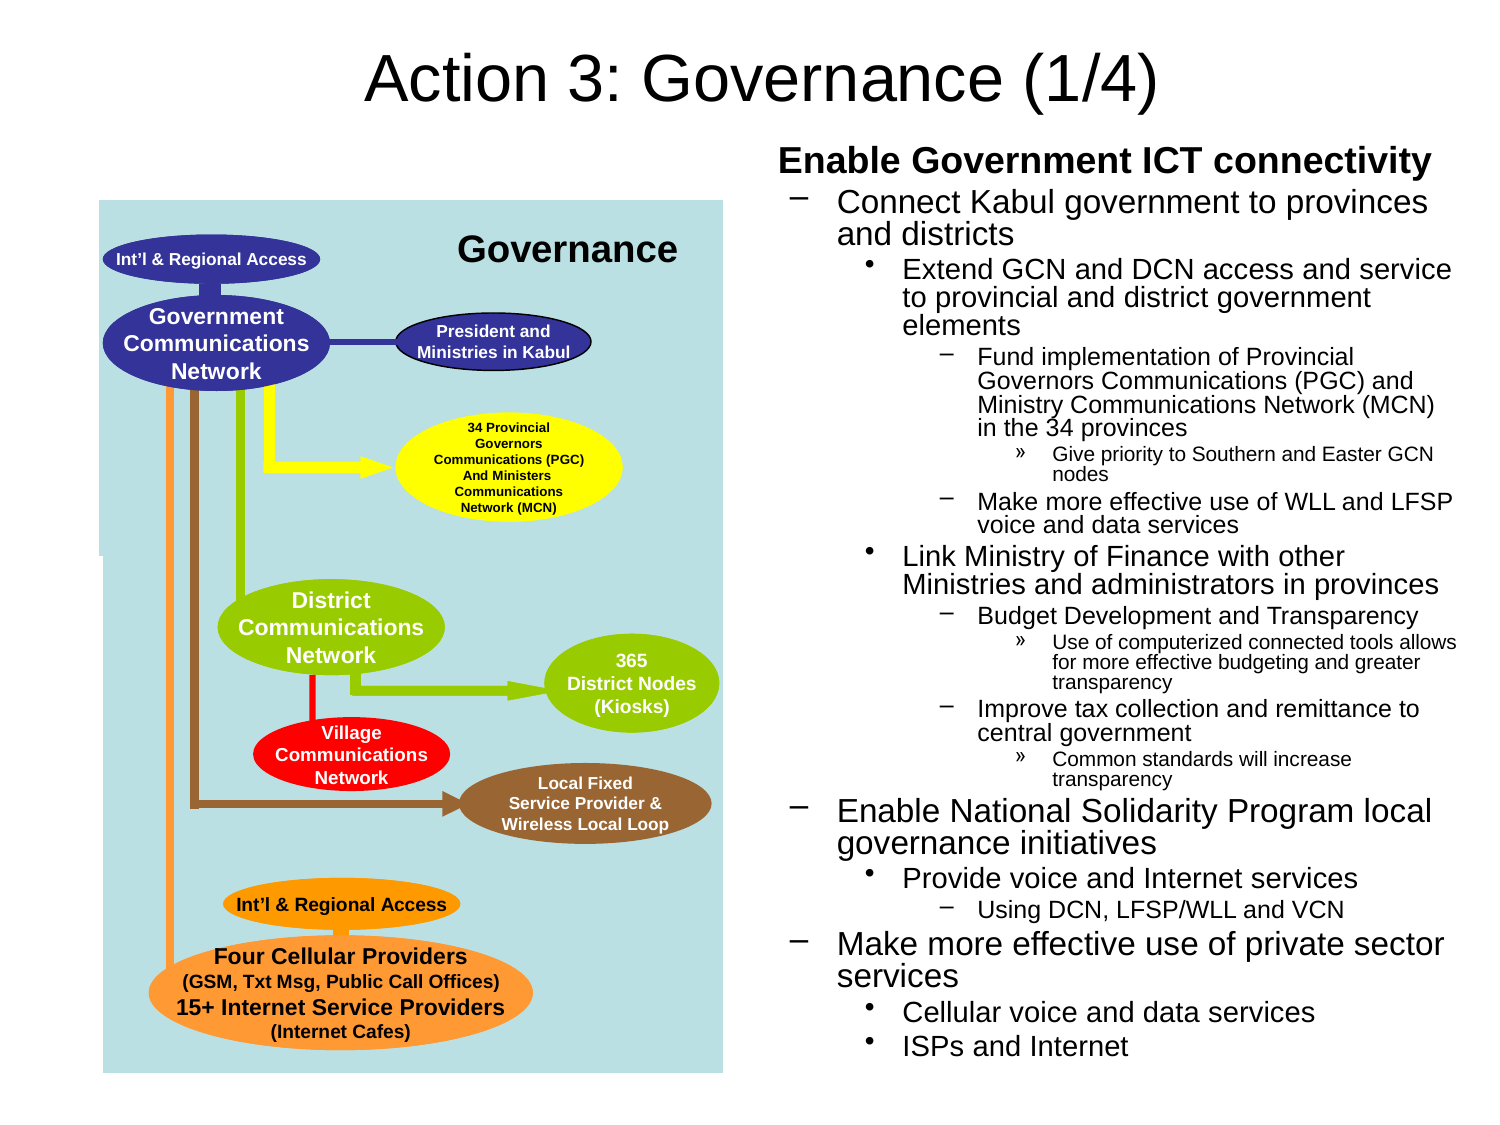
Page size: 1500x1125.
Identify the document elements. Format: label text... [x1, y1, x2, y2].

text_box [98, 199, 726, 1076]
list Enable Government ICT connectivity Connect Kabul government to provinces and districts Extend GCN and DCN access and service to provincial and district government elements Fund implementation of Provincial Governors Communications (PGC) and Ministry Communications Network (MCN) in the 34 provinces Give priority to Southern and Easter GCN nodes Make more effective use of WLL and LFSP voice and data services Link Ministry of Finance with other Ministries and administrators in provinces Budget Development and Transparency Use of computerized connected tools allows for more effective budgeting and greater transparency Improve tax collection and remittance to central government Common standards will increase transparency Enable National Solidarity Program local governance initiatives Provide voice and Internet services Using DCN, LFSP/WLL and VCN Make more effective use of private sector services Cellular voice and data services ISPs and Internet [699, 137, 1476, 1101]
title Action 3: Governance (1/4) [62, 12, 1463, 138]
